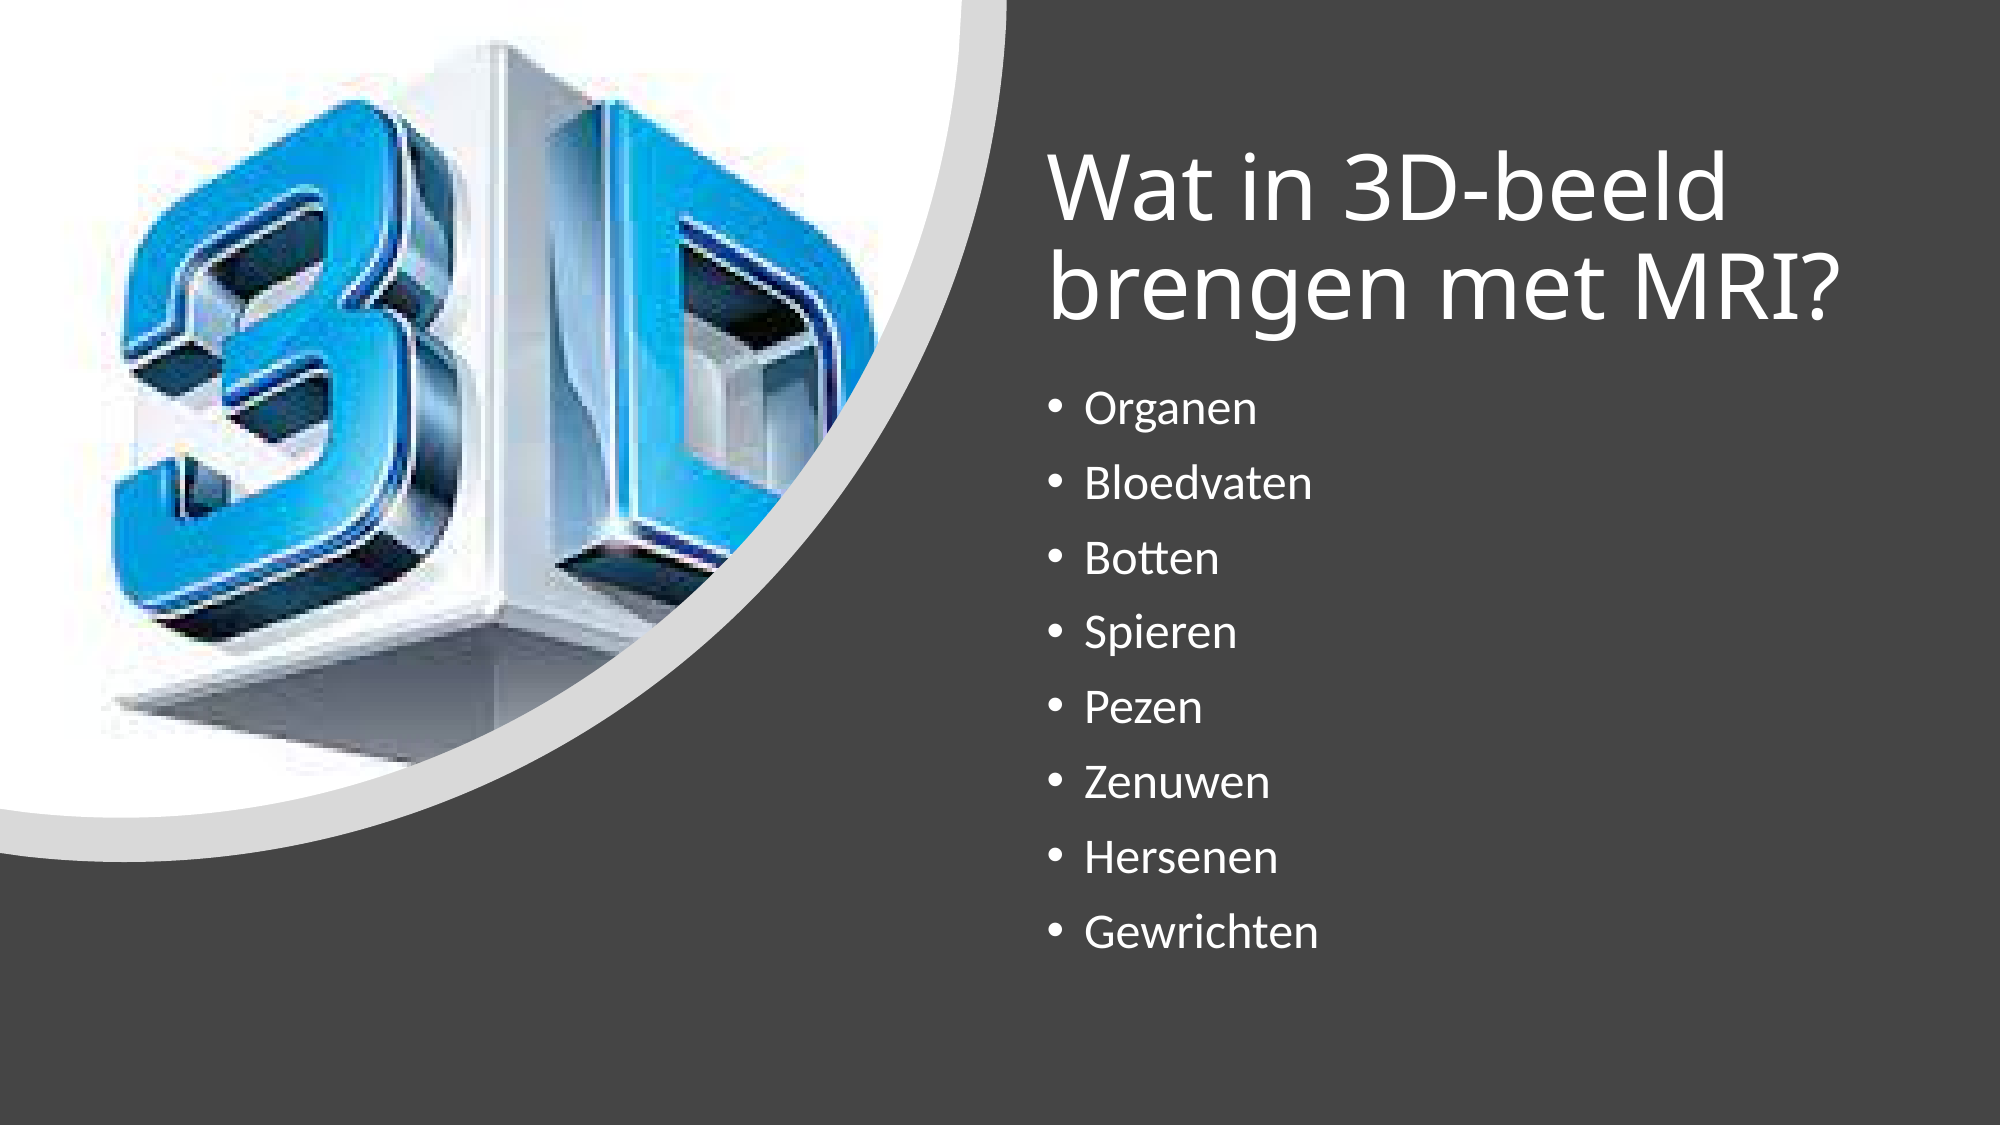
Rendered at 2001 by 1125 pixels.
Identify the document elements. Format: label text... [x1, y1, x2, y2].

text_box [0, 818, 403, 864]
text_box [962, 0, 1008, 261]
picture [0, 0, 962, 818]
list Organen Bloedvaten Botten Spieren Pezen Zenuwen Hersenen Gewrichten [1031, 373, 1895, 976]
title Wat in 3D-beeld brengen met MRI? [1031, 131, 1895, 350]
